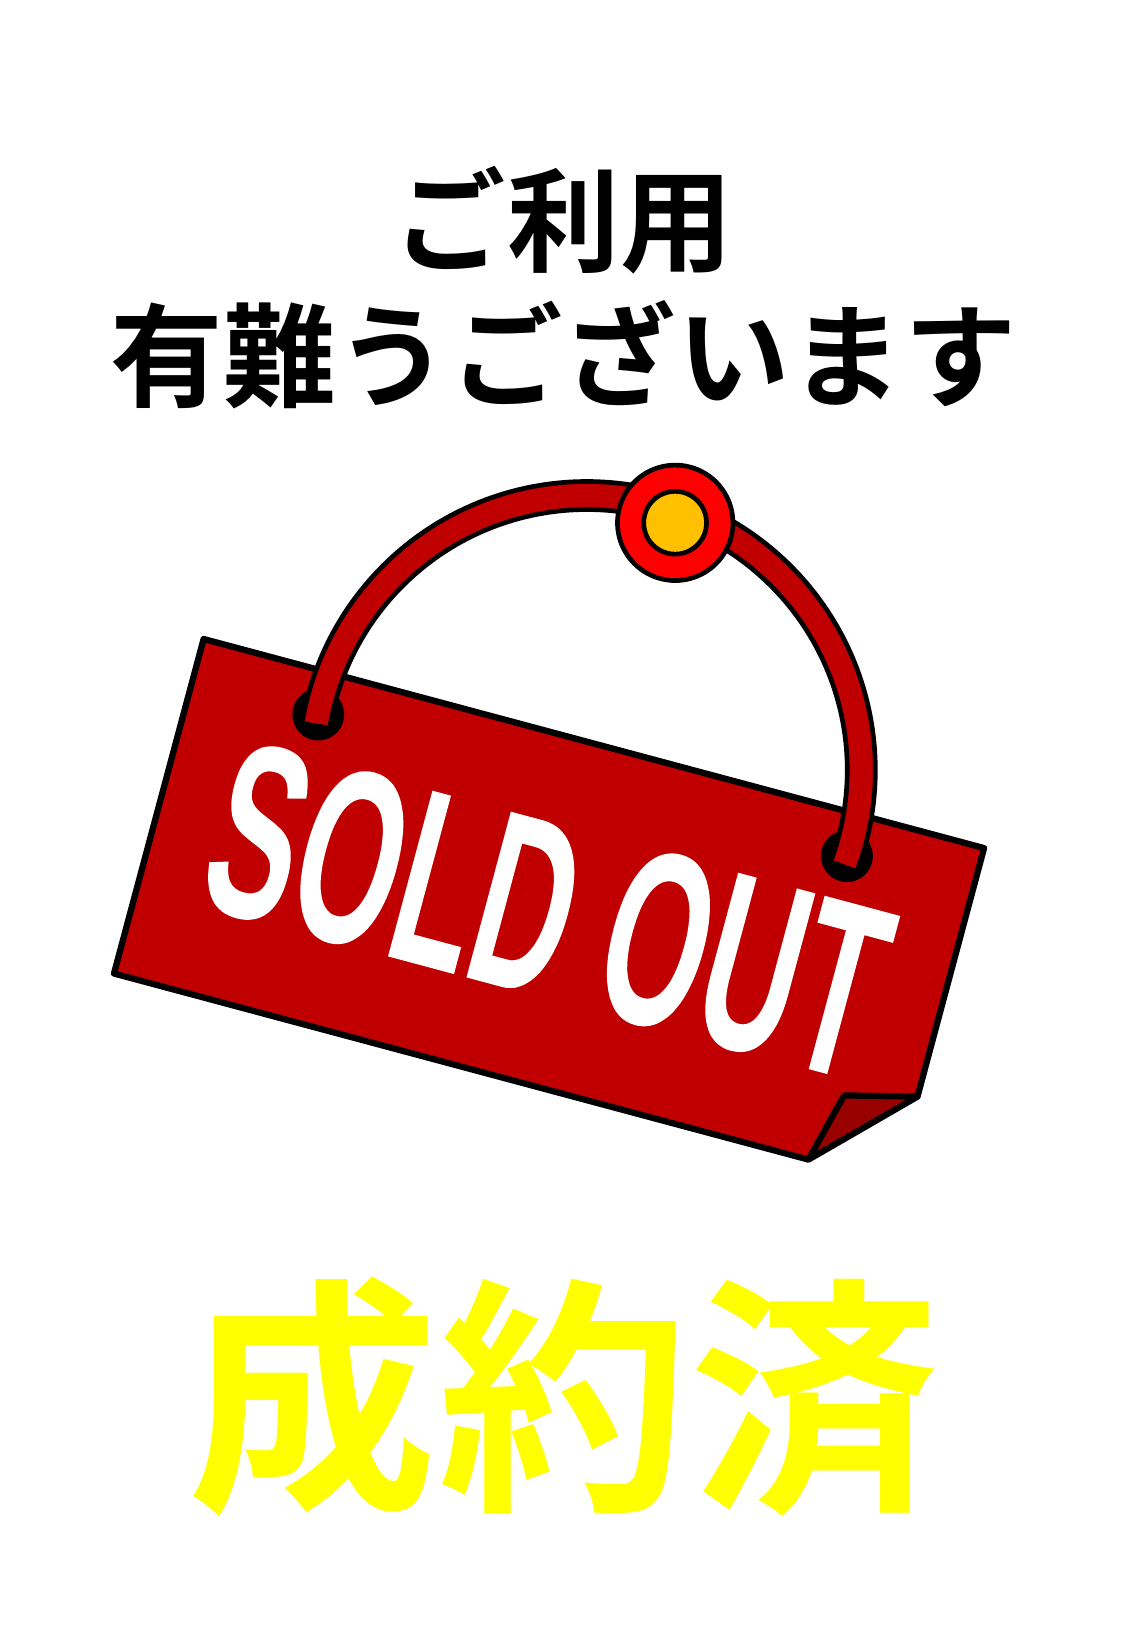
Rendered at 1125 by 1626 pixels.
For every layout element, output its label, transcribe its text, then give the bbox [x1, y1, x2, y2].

text_box ご利用 有難うございます [23, 143, 1104, 429]
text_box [178, 464, 988, 1089]
text_box 成約済 [23, 1234, 1104, 1550]
